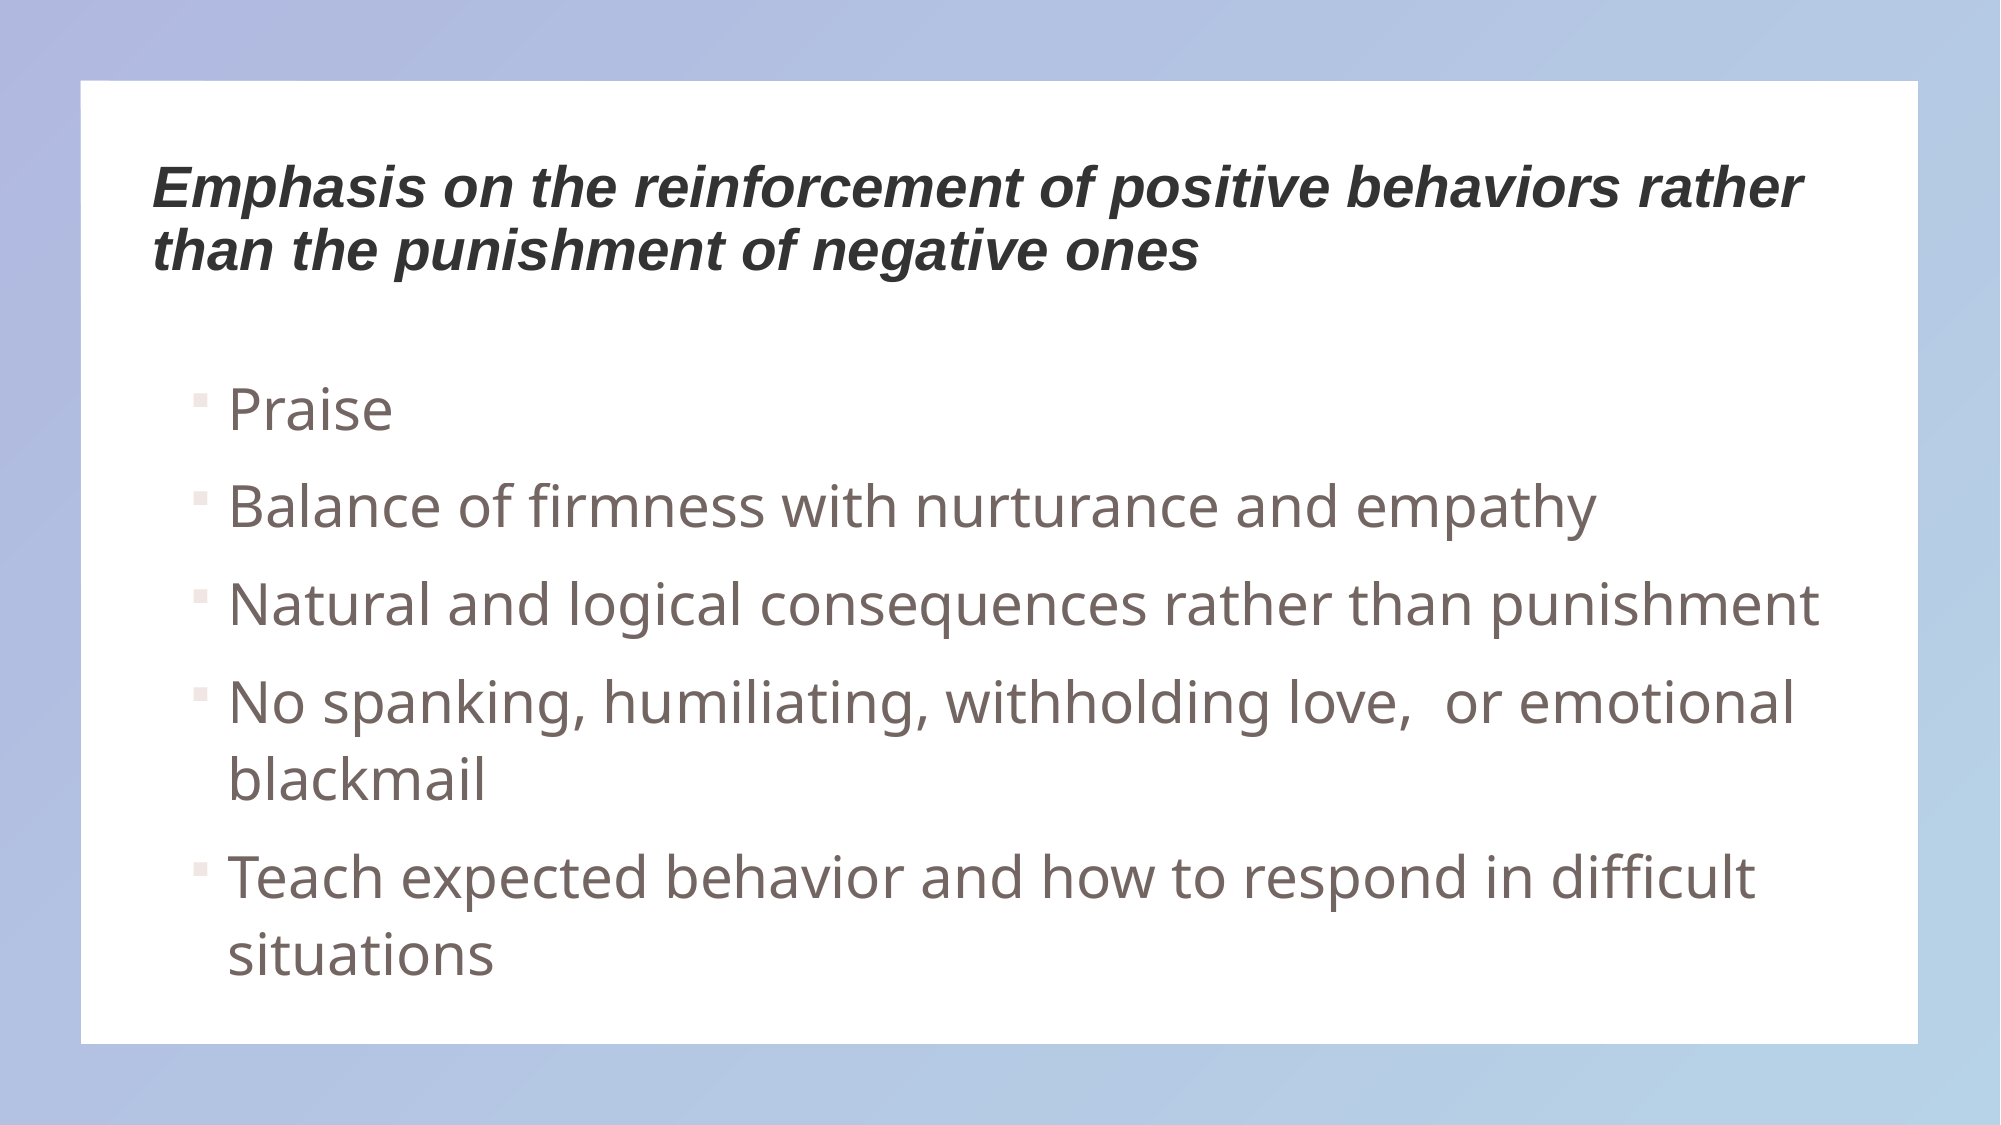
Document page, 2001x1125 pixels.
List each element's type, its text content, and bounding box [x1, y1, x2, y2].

title Emphasis on the reinforcement of positive behaviors rather than the punishment of negative ones [137, 111, 1863, 330]
list Praise Balance of firmness with nurturance and empathy Natural and logical consequences rather than punishment No spanking, humiliating, withholding love, or emotional blackmail Teach expected behavior and how to respond in difficult situations [137, 357, 1863, 1014]
